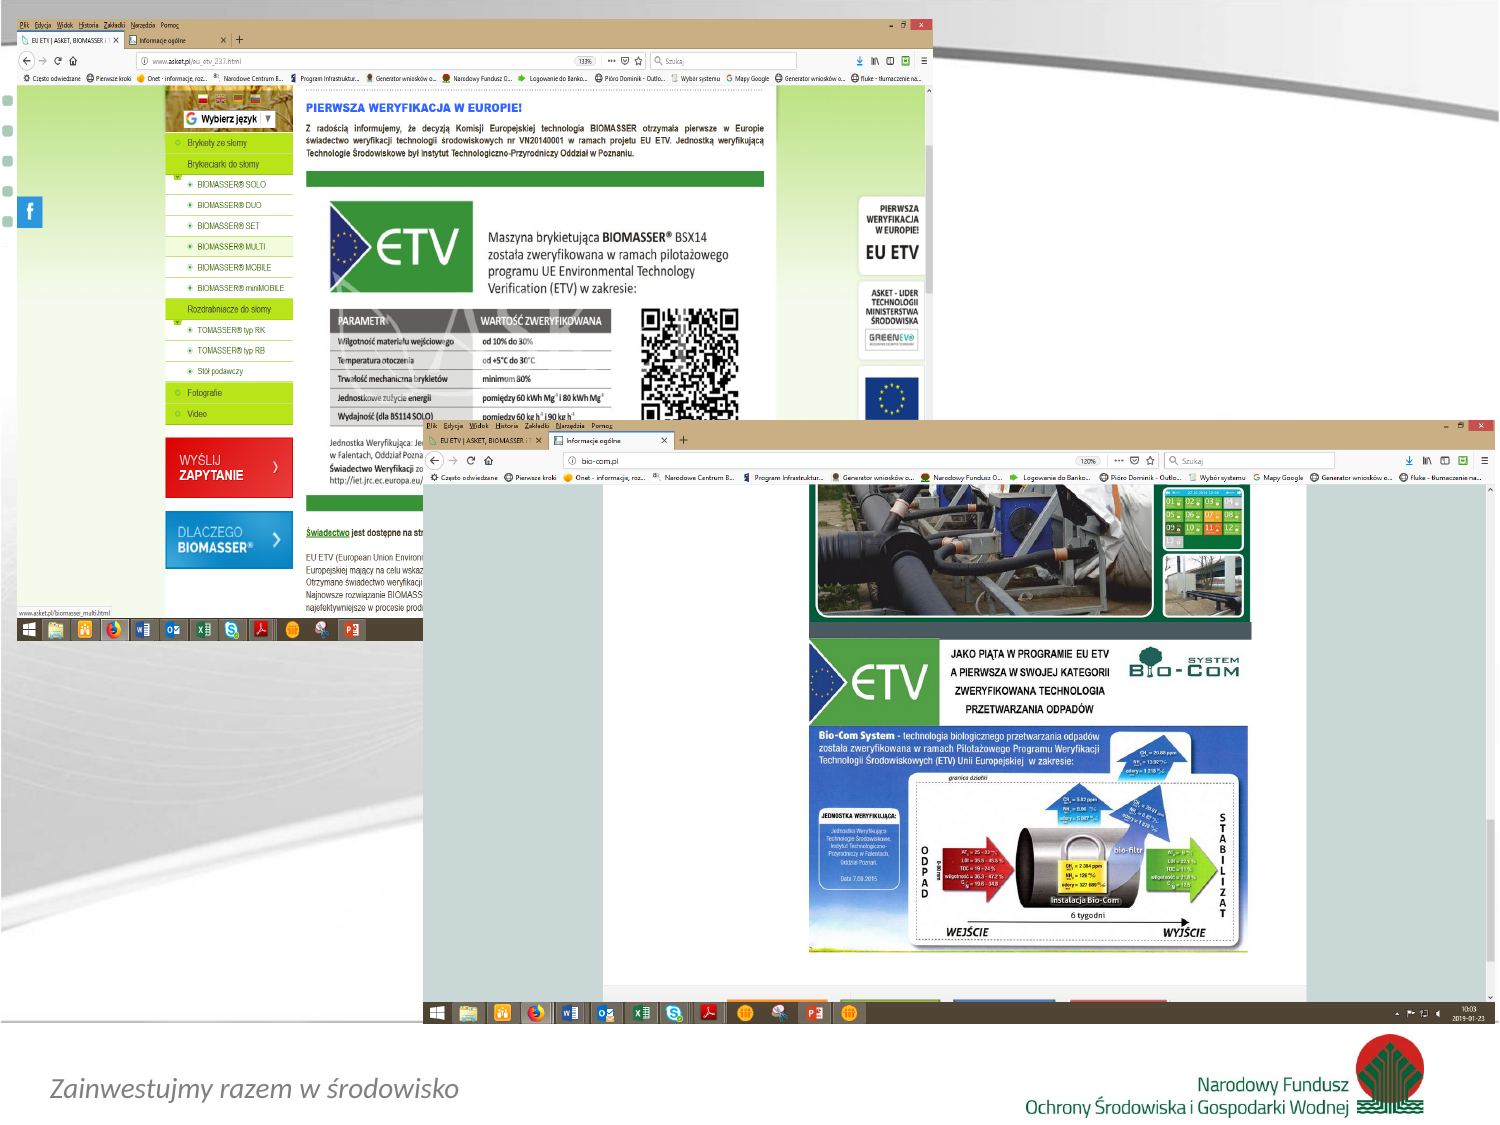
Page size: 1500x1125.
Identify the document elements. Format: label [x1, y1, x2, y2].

list [17, 18, 934, 641]
picture [1026, 1034, 1424, 1118]
picture [0, 0, 1499, 1024]
